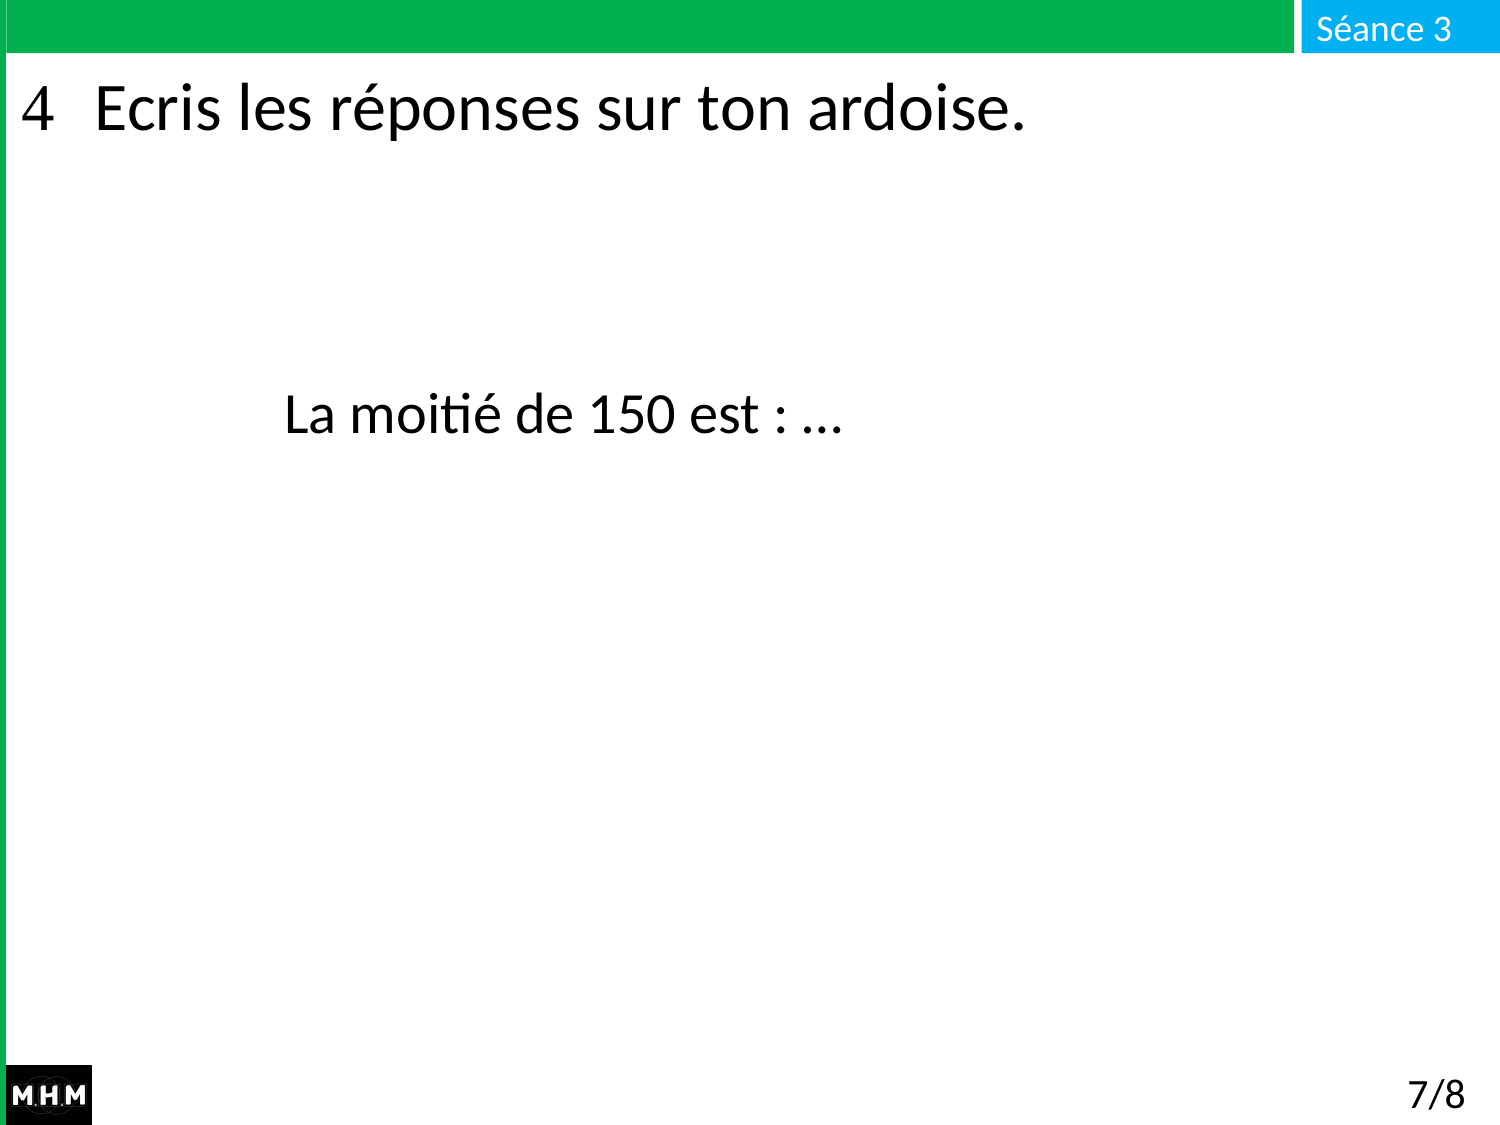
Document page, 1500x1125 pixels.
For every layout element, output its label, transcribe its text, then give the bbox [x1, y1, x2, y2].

list 7/8 [1373, 1064, 1500, 1125]
picture [6, 1065, 92, 1125]
text_box La moitié de 150 est : … [269, 297, 858, 498]
title Ecris les réponses sur ton ardoise. [79, 64, 1374, 153]
